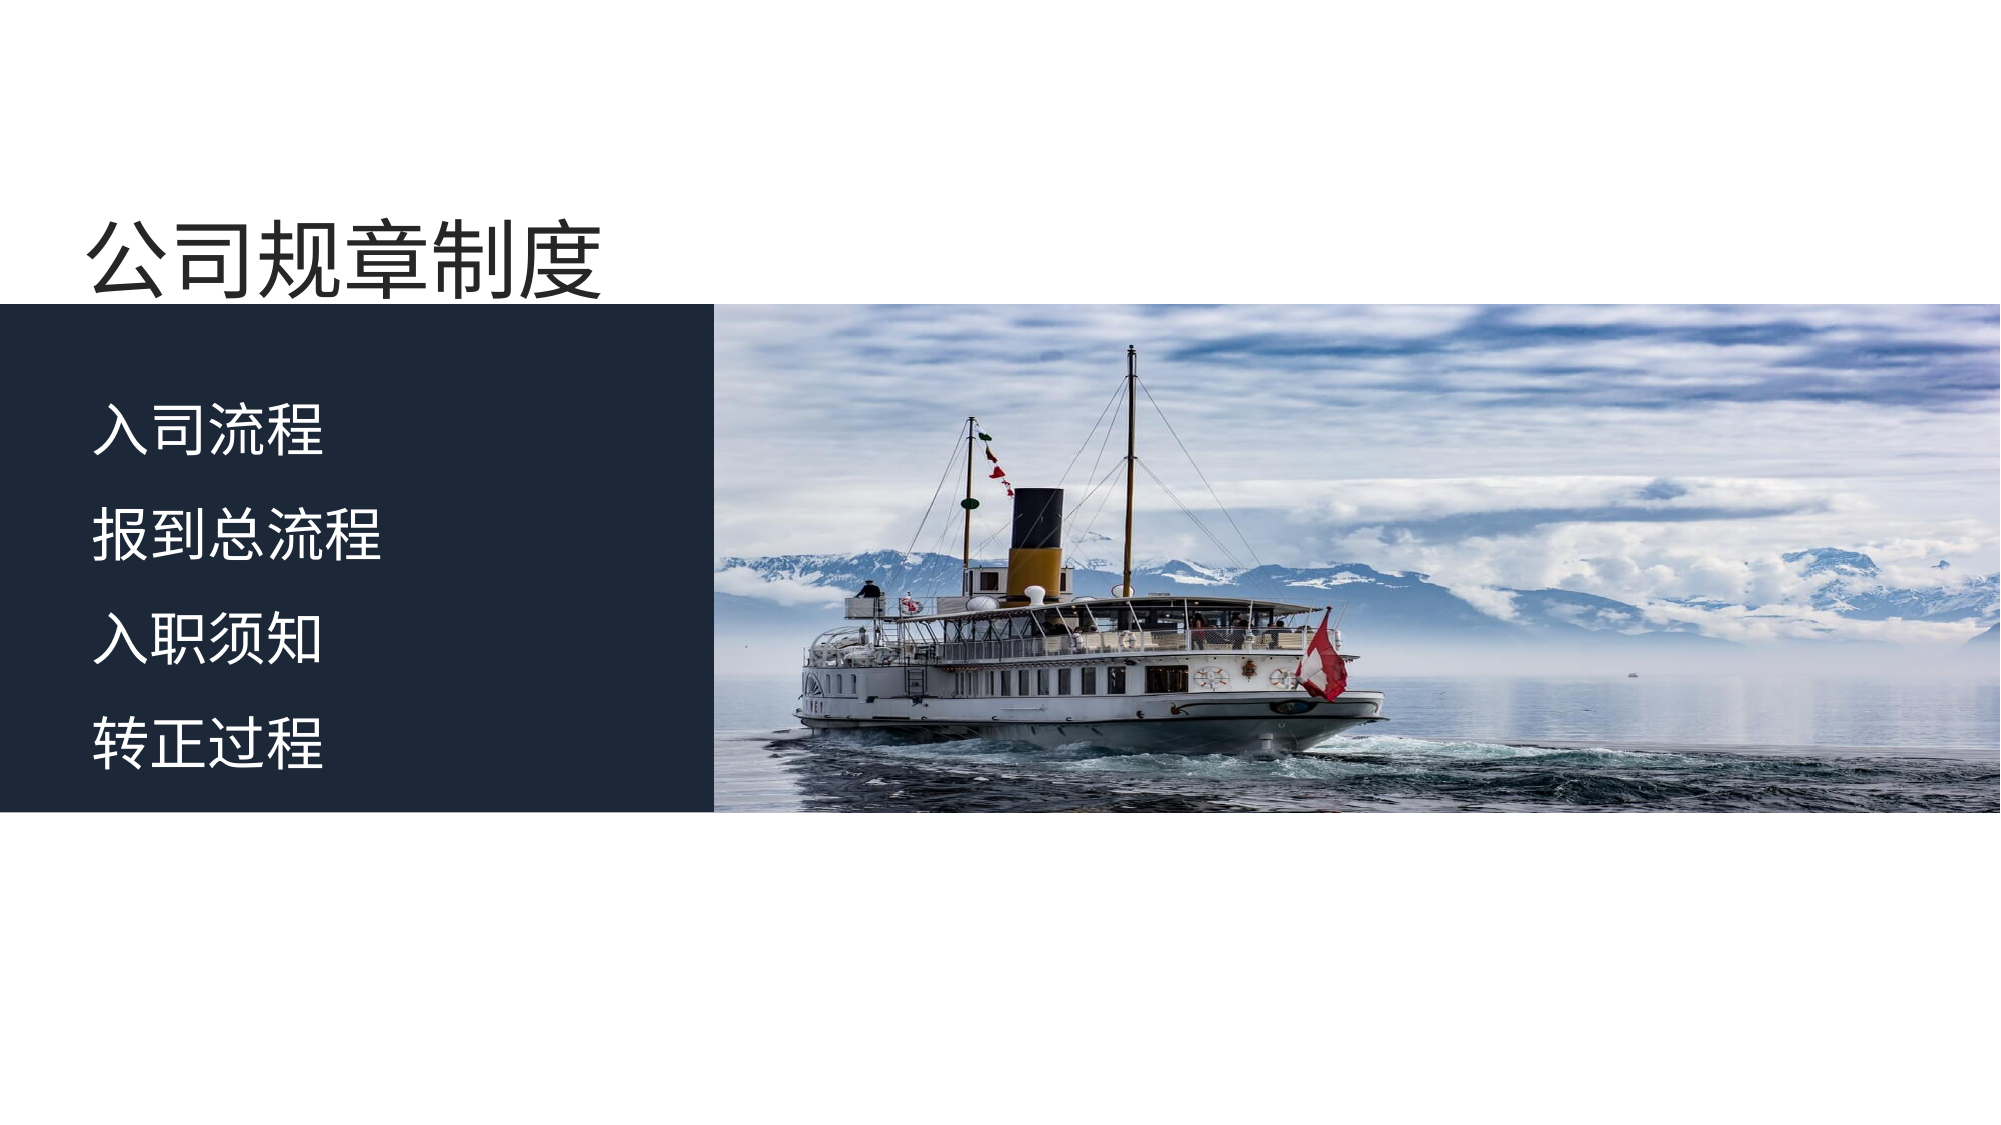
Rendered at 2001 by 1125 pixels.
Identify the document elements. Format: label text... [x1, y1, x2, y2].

text_box 入司流程 报到总流程 入职须知 转正过程 [76, 350, 532, 785]
text_box 公司规章制度 [68, 130, 714, 326]
text_box [0, 303, 715, 813]
text_box [715, 303, 2000, 813]
